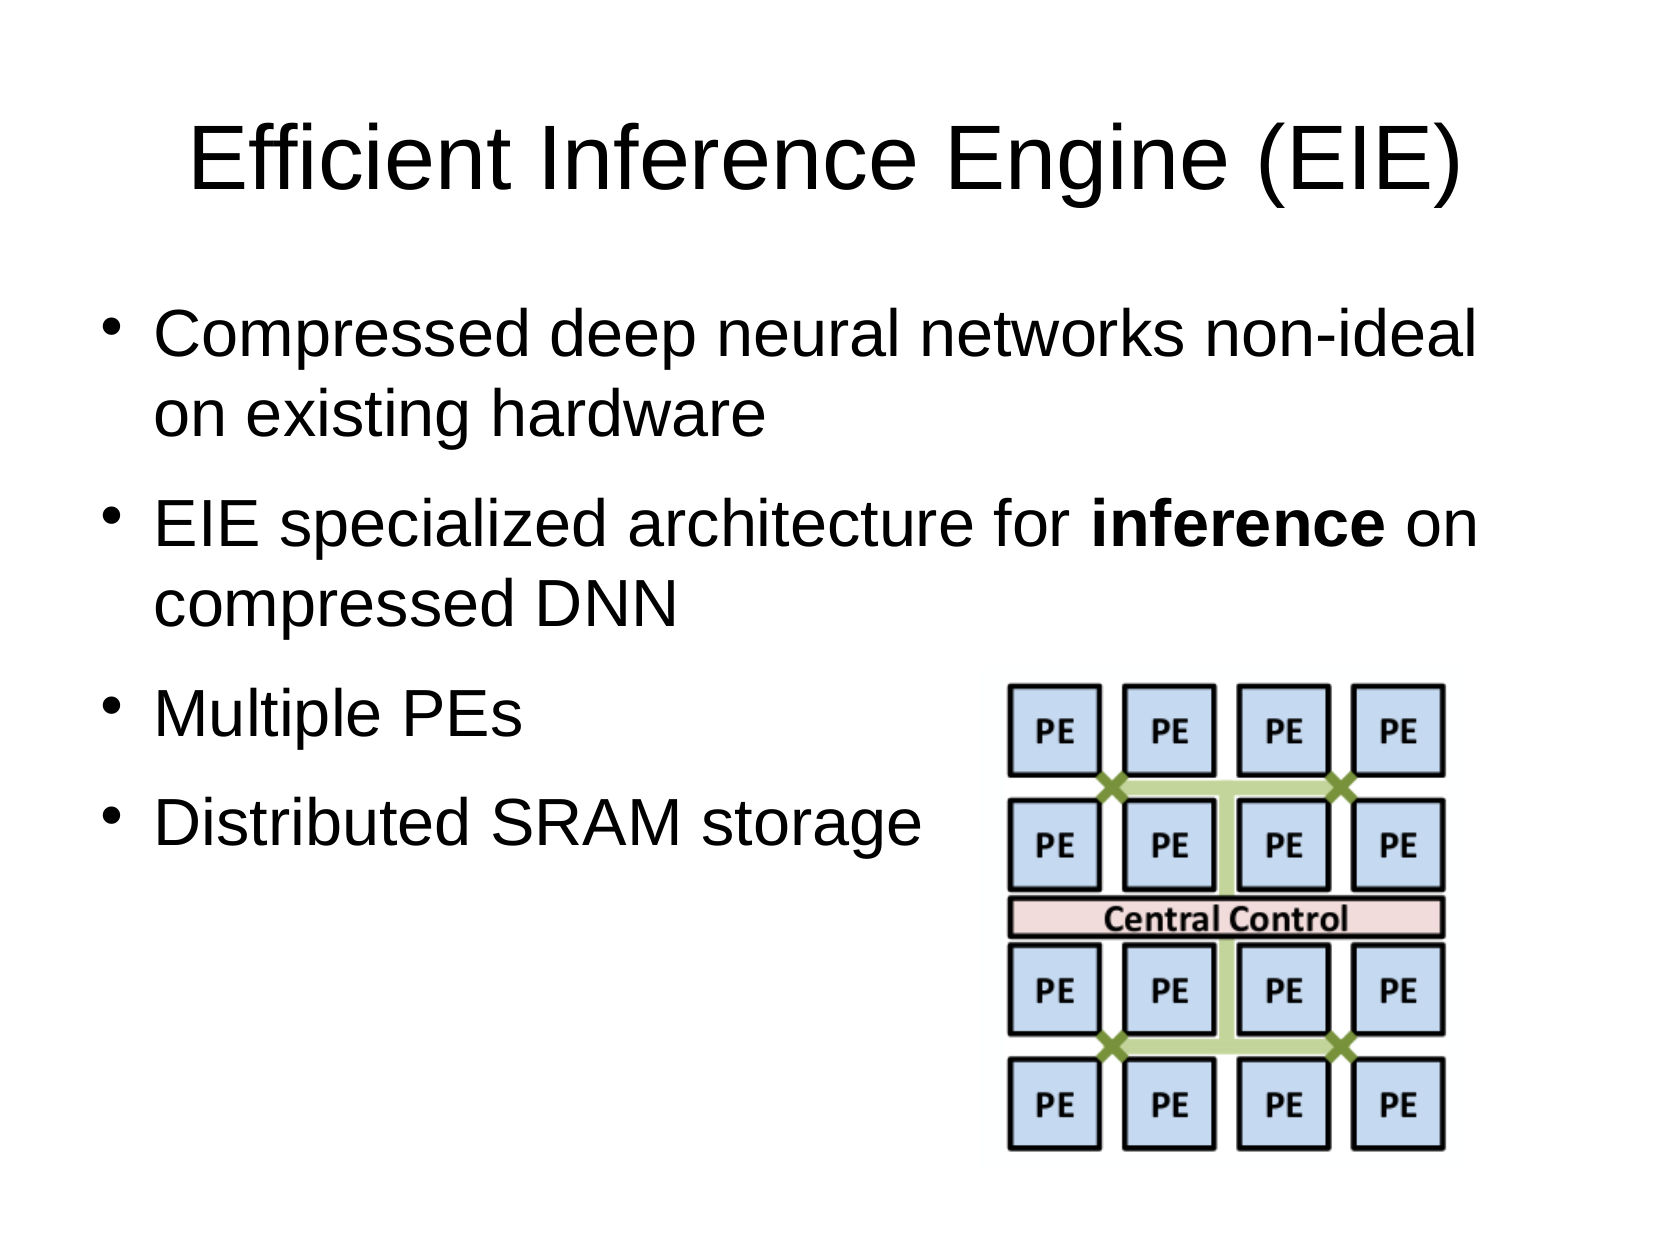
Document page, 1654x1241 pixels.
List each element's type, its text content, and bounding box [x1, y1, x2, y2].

text_box Efficient Inference Engine (EIE) [82, 49, 1571, 257]
text_box Compressed deep neural networks non-ideal on existing hardware EIE specialized architecture for inference on compressed DNN Multiple PEs Distributed SRAM storage [82, 290, 1571, 1010]
picture [979, 667, 1465, 1170]
